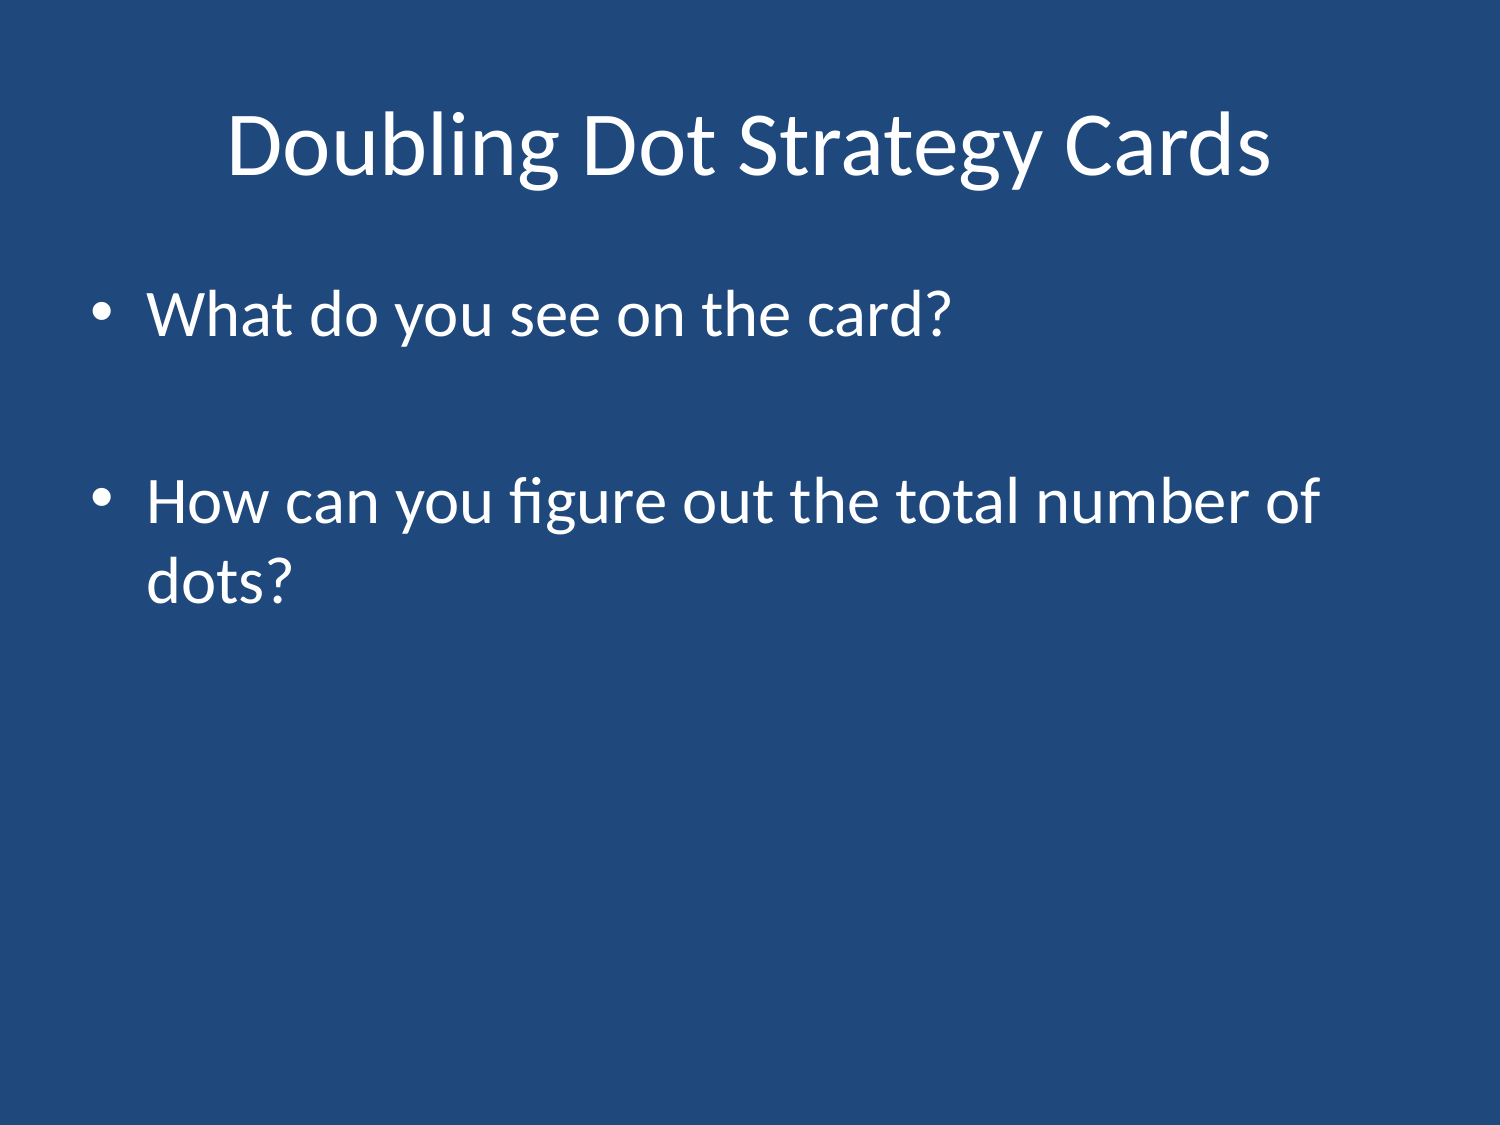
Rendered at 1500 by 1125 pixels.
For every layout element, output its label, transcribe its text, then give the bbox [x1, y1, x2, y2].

title Doubling Dot Strategy Cards [75, 45, 1425, 233]
list What do you see on the card? How can you figure out the total number of dots? [75, 262, 1425, 1005]
